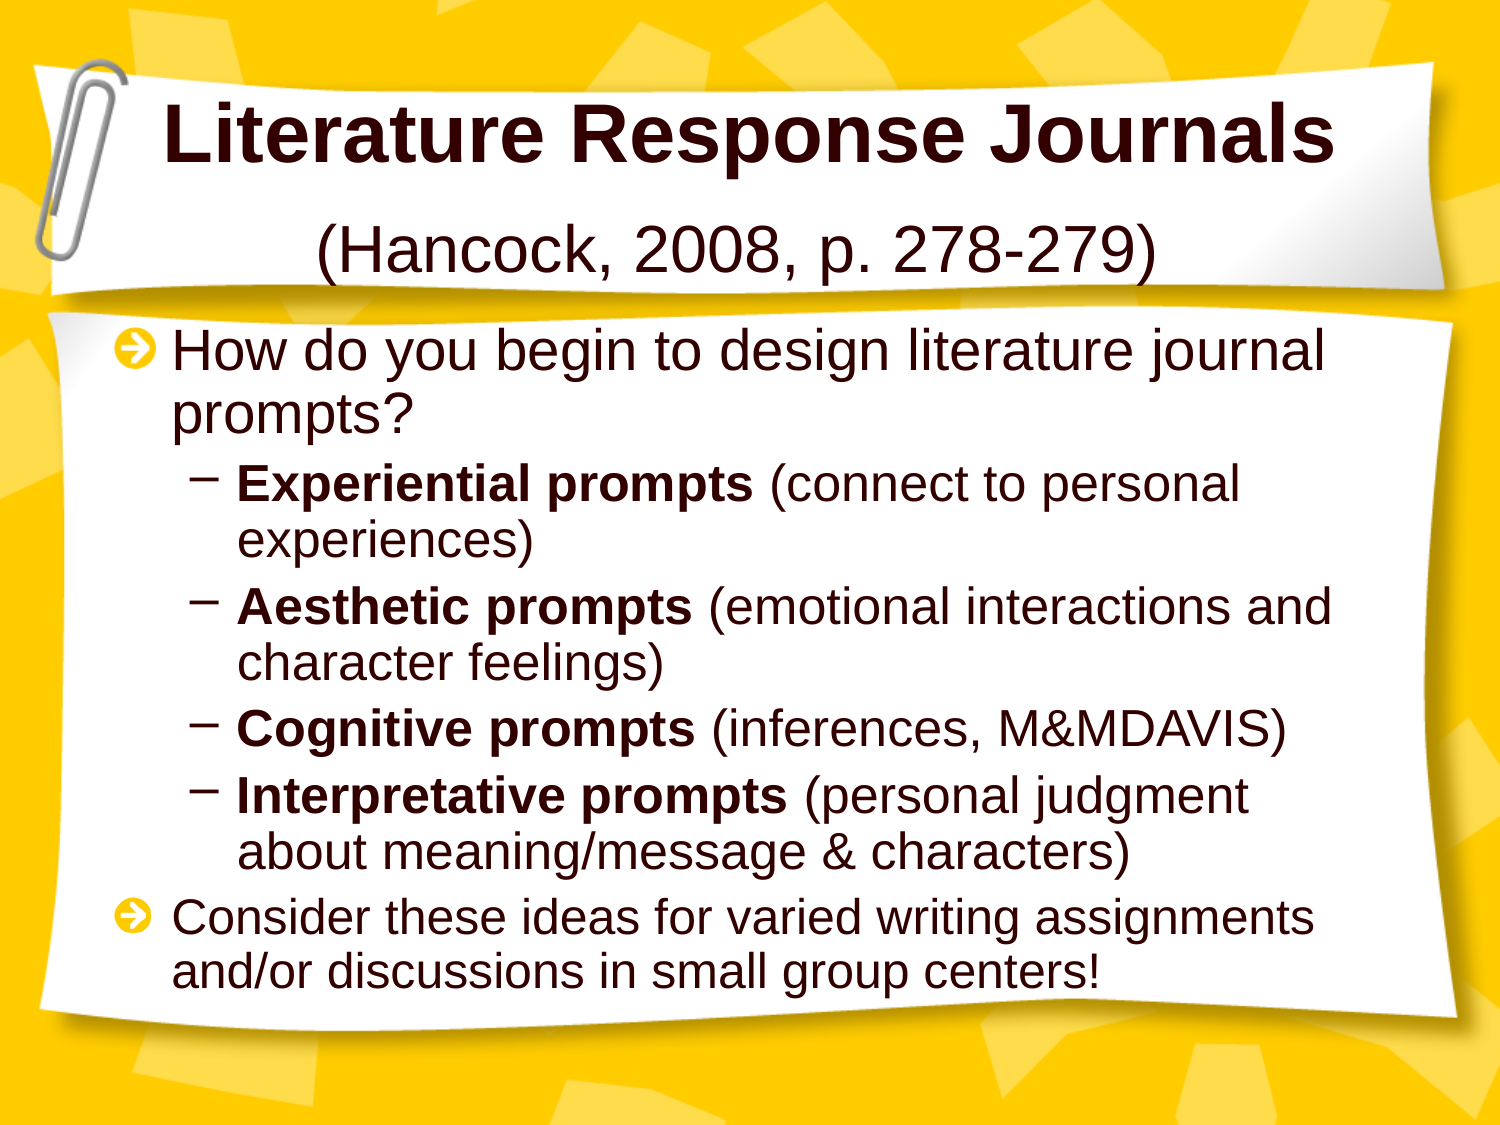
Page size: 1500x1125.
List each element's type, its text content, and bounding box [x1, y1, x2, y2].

list How do you begin to design literature journal prompts? Experiential prompts (connect to personal experiences) Aesthetic prompts (emotional interactions and character feelings) Cognitive prompts (inferences, M&MDAVIS) Interpretative prompts (personal judgment about meaning/message & characters) Consider these ideas for varied writing assignments and/or discussions in small group centers! [99, 312, 1376, 988]
title Literature Response Journals (Hancock, 2008, p. 278-279) [112, 87, 1388, 276]
picture [0, 0, 1500, 1125]
